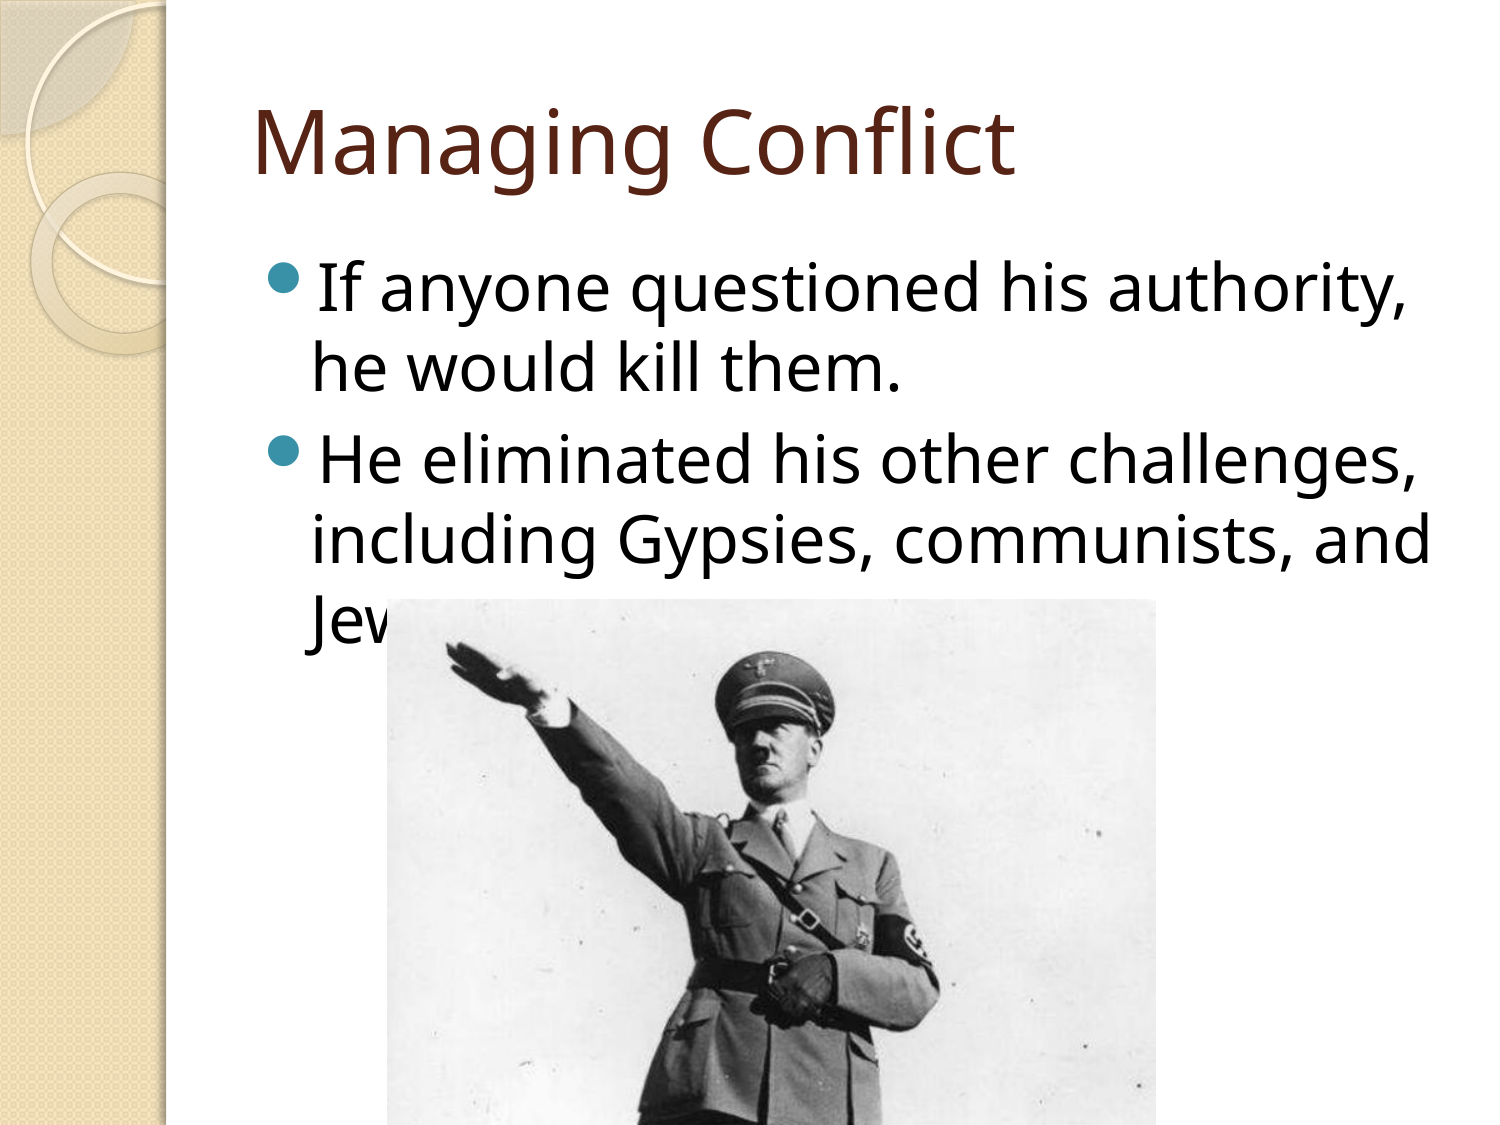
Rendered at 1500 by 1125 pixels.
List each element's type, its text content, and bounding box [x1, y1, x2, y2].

list If anyone questioned his authority, he would kill them. He eliminated his other challenges, including Gypsies, communists, and Jews. [235, 237, 1466, 1025]
picture [387, 599, 1156, 1125]
title Managing Conflict [235, 45, 1466, 233]
